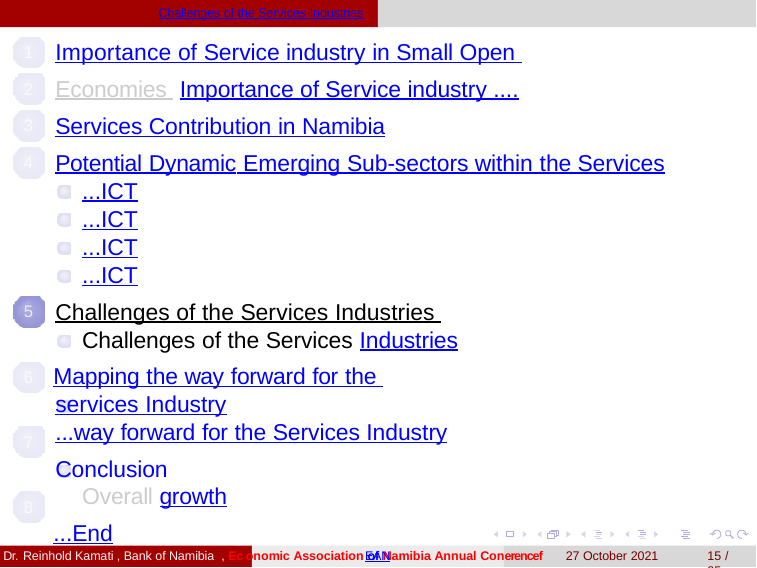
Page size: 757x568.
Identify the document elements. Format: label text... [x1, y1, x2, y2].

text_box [12, 36, 45, 179]
picture [57, 185, 71, 199]
picture [57, 213, 71, 227]
text_box Services Contribution in Namibia Potential Dynamic Emerging Sub-sectors within the Services ...ICT ...ICT ...ICT ...ICT Challenges of the Services Industries Challenges of the Services Industries Mapping the way forward for the services Industry ...way forward for the Services Industry Conclusion Overall growth ...End [53, 100, 668, 544]
title Importance of Service industry in Small Open Economies Importance of Service industry .... [53, 26, 635, 100]
text_box [377, 0, 756, 28]
picture [12, 426, 45, 459]
text_box Challenges of the Services Industries [156, 2, 367, 20]
picture [57, 464, 71, 479]
picture [57, 400, 71, 414]
picture [12, 491, 45, 524]
picture [12, 361, 45, 394]
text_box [0, 545, 757, 568]
picture [57, 241, 71, 255]
picture [57, 335, 71, 349]
picture [12, 296, 45, 329]
picture [57, 270, 71, 284]
